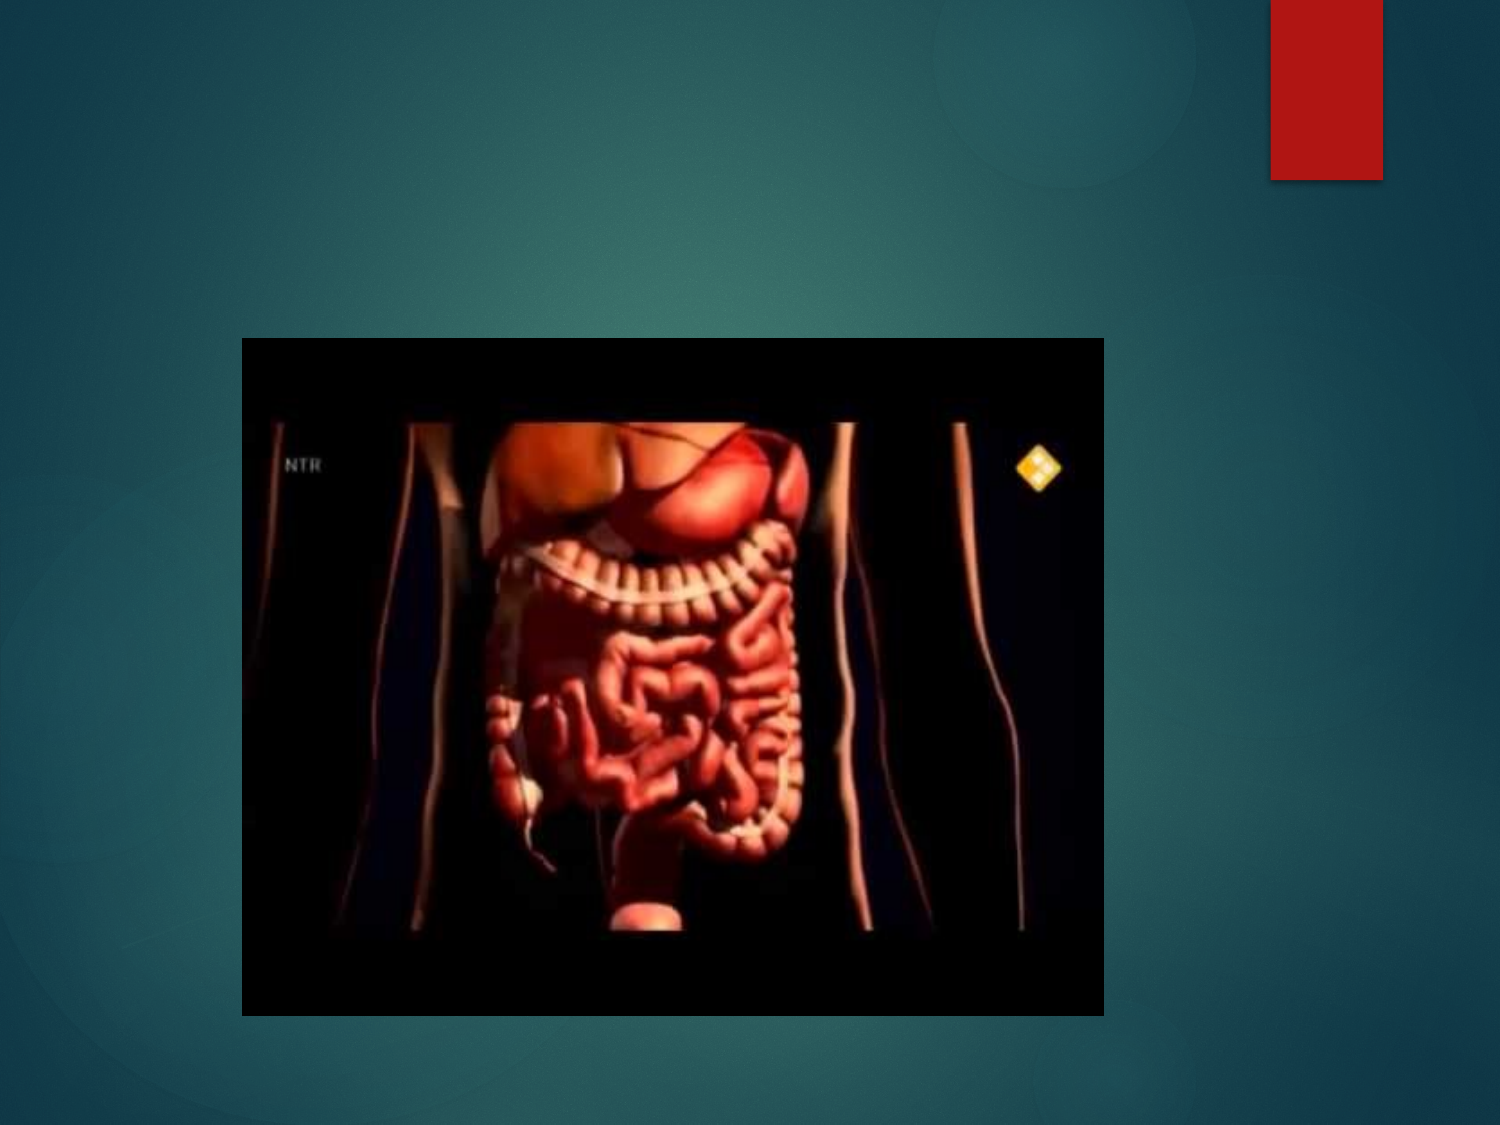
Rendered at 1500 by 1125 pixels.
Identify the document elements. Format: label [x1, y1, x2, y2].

text_box [241, 337, 1105, 1017]
